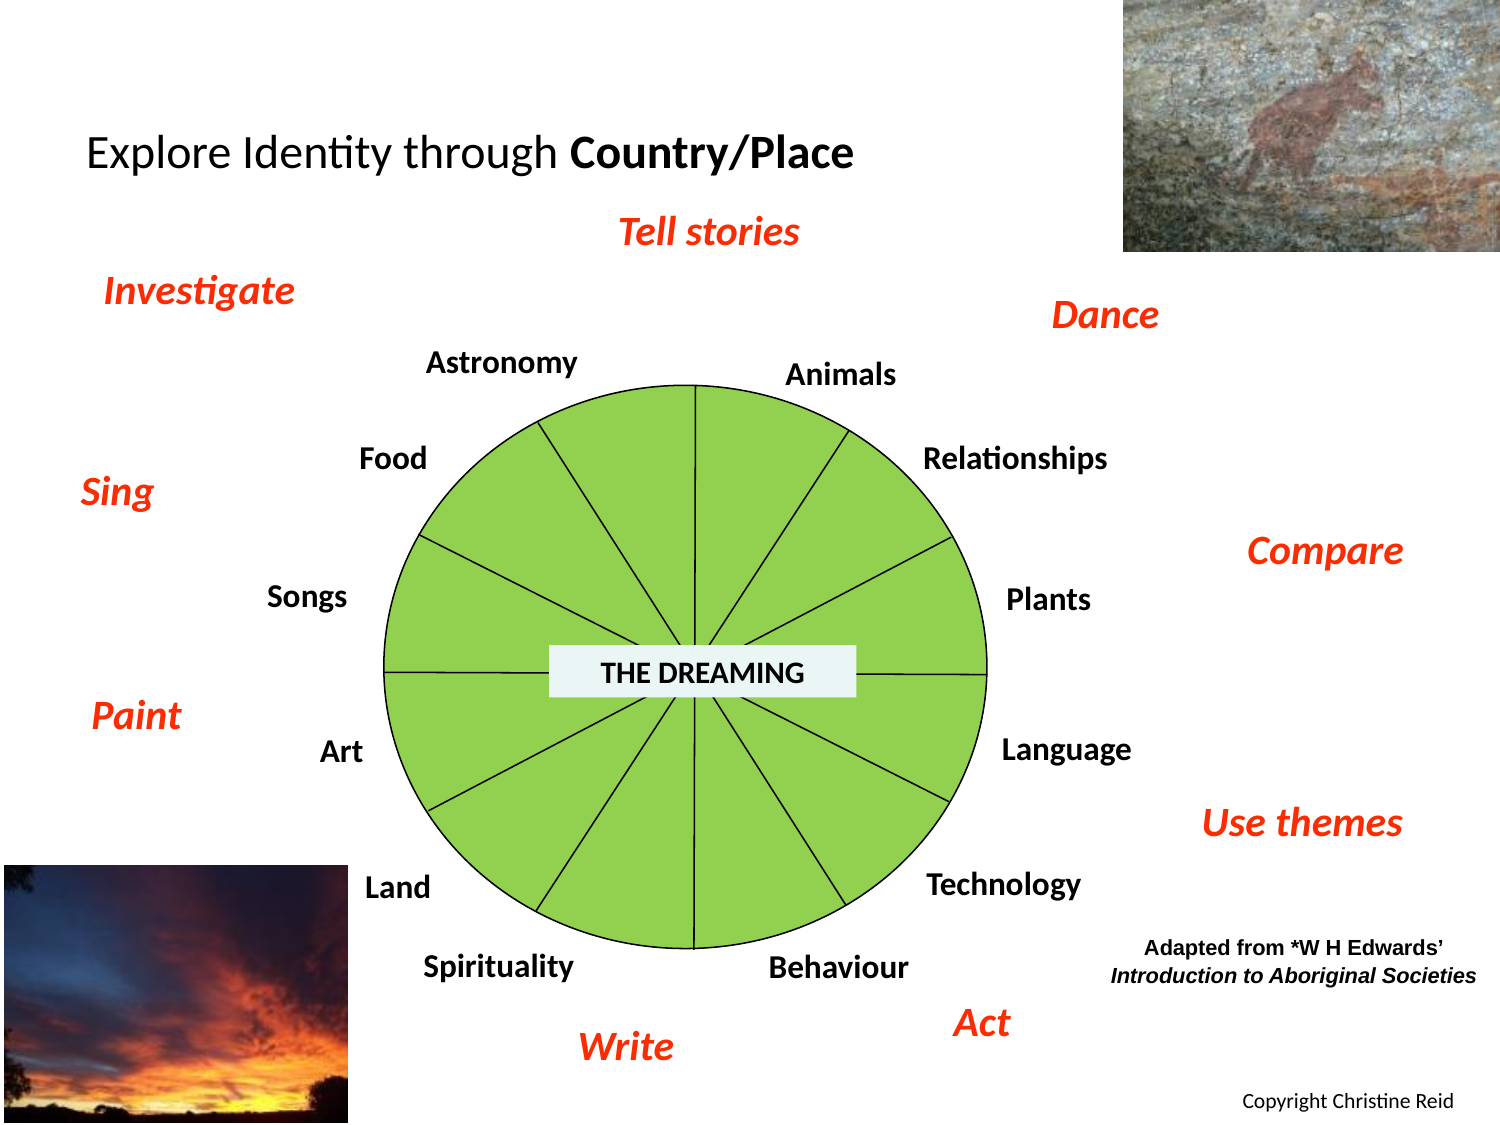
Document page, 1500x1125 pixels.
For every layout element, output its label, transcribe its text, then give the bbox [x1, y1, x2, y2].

text_box Relationships [908, 428, 1186, 484]
text_box [383, 385, 987, 674]
text_box Land [350, 857, 475, 913]
text_box Write [513, 1011, 739, 1077]
text_box THE DREAMING [549, 645, 857, 698]
text_box Paint [76, 680, 269, 746]
text_box Tell stories [603, 196, 815, 262]
title Explore Identity through Country/Place [41, 112, 900, 186]
text_box Technology [911, 854, 1171, 910]
text_box Behaviour [753, 937, 978, 993]
text_box [383, 673, 987, 949]
text_box Language [987, 720, 1202, 775]
text_box Food [344, 428, 479, 484]
text_box Dance [1036, 278, 1175, 344]
text_box Animals [770, 344, 976, 400]
text_box Investigate [88, 255, 443, 321]
picture [1123, 0, 1500, 252]
text_box Astronomy [411, 332, 640, 387]
text_box Act [938, 987, 1081, 1053]
text_box Copyright Christine Reid [1227, 1054, 1470, 1121]
text_box Adapted from *W H Edwards’ Introduction to Aboriginal Societies [1090, 926, 1498, 996]
text_box Use themes [1186, 786, 1418, 852]
text_box Songs [252, 566, 386, 622]
text_box Spirituality [408, 937, 651, 992]
text_box Sing [66, 456, 170, 521]
text_box Compare [1232, 515, 1420, 580]
text_box Plants [991, 570, 1153, 625]
text_box Art [304, 721, 395, 777]
picture [3, 865, 348, 1124]
